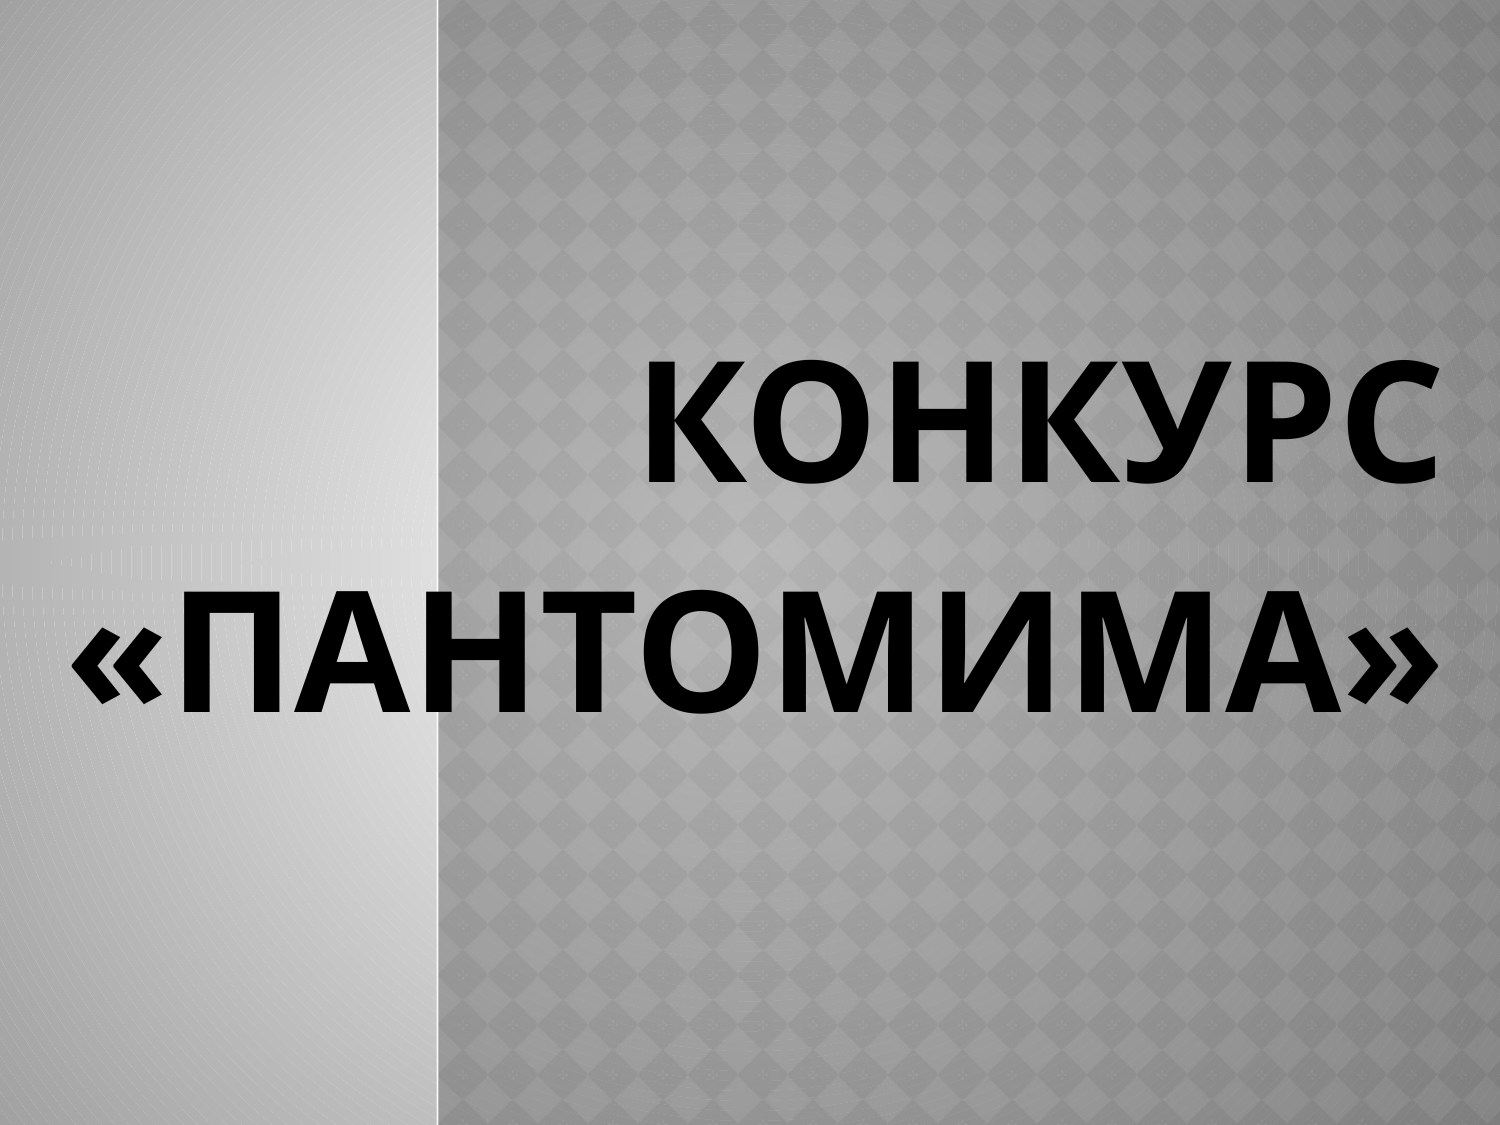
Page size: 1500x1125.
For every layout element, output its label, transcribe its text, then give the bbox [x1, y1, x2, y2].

title Конкурс «Пантомима» [23, 82, 1454, 762]
